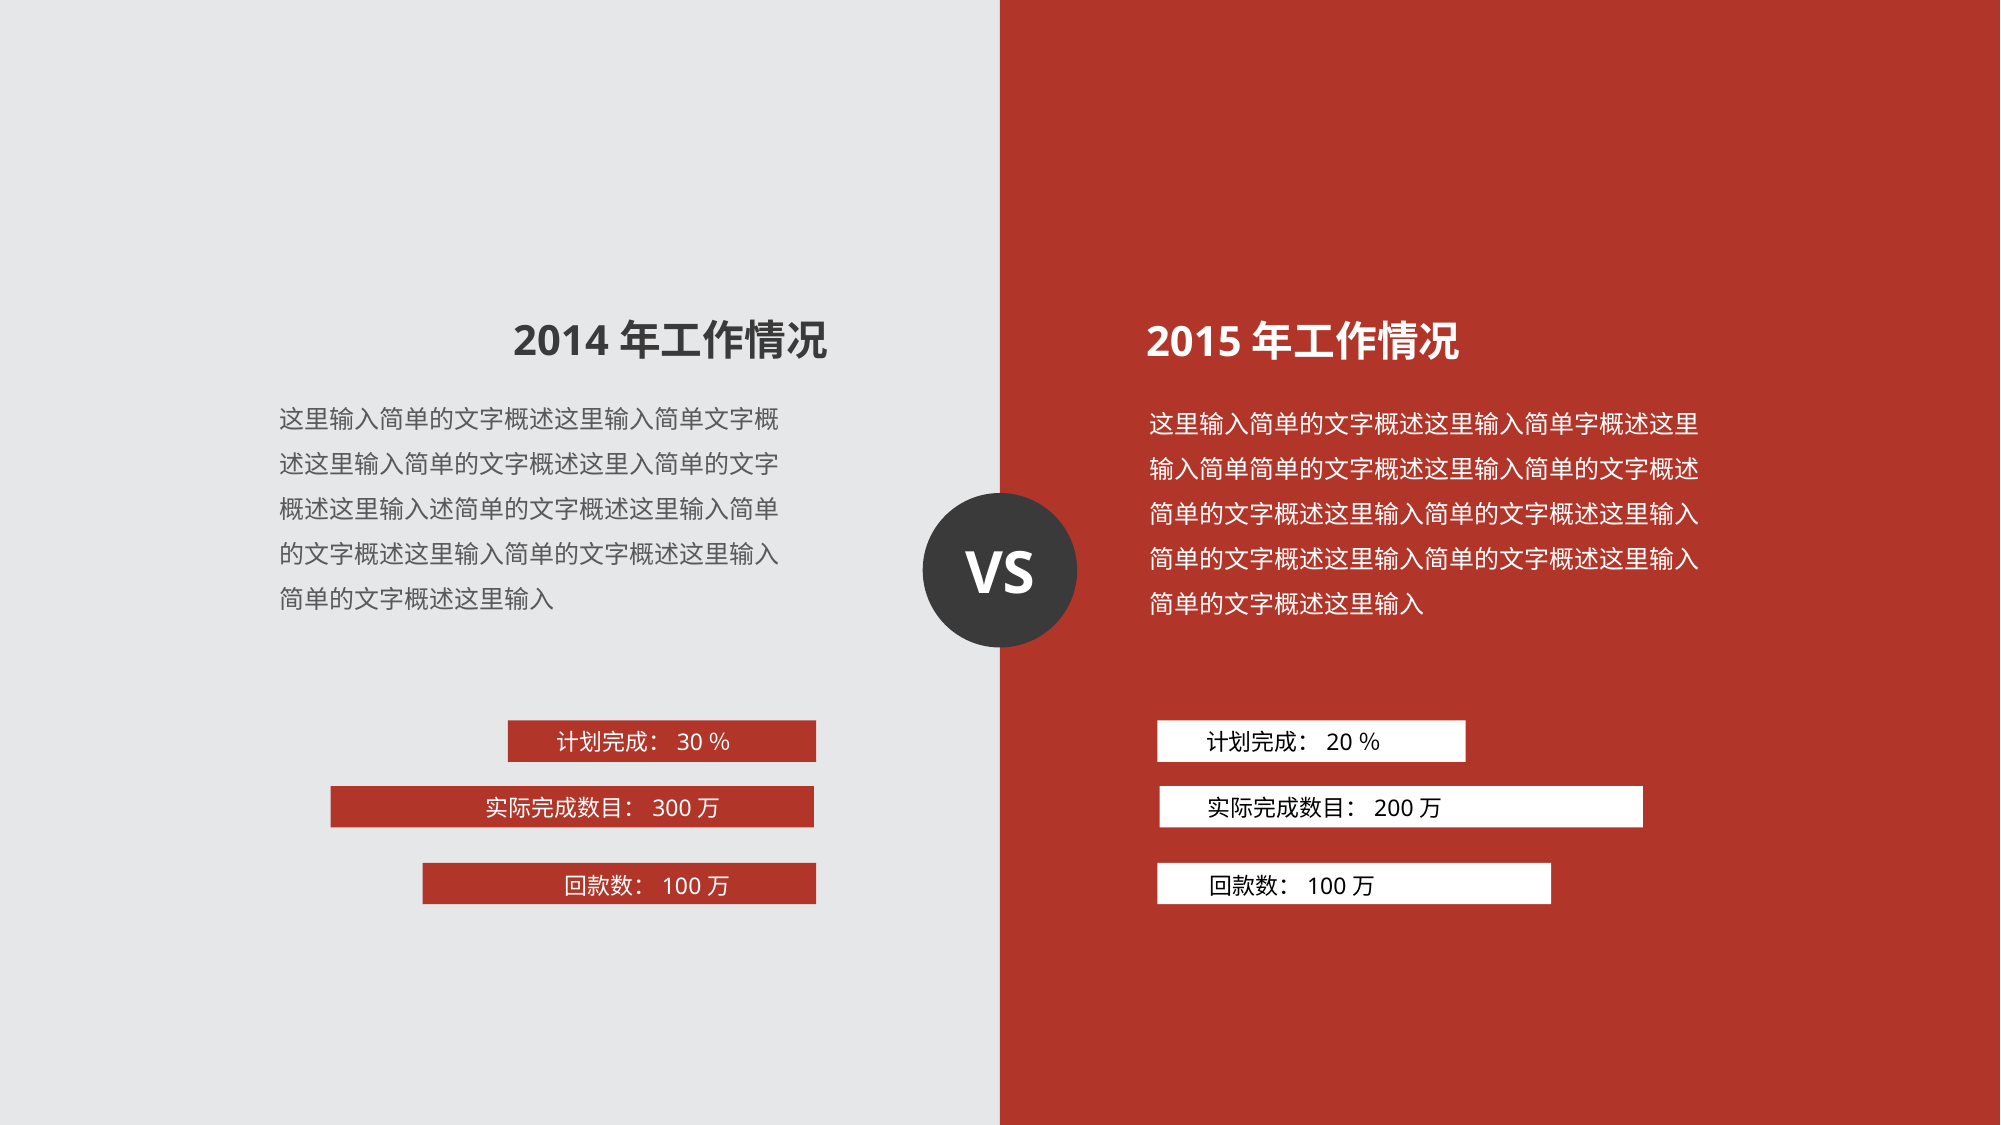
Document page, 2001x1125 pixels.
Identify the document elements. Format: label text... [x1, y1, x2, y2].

text_box 实际完成数目：200万 [1192, 786, 1458, 829]
text_box 计划完成：30％ [541, 720, 747, 763]
text_box 这里输入简单的文字概述这里输入简单字概述这里输入简单简单的文字概述这里输入简单的文字概述简单的文字概述这里输入简单的文字概述这里输入简单的文字概述这里输入简单的文字概述这里输入简单的文字概述这里输入 [1135, 386, 1735, 626]
text_box 2015年工作情况 [1131, 307, 1578, 373]
text_box [1159, 785, 1644, 828]
text_box 回款数：100万 [1194, 863, 1391, 906]
text_box 2014年工作情况 [396, 306, 843, 371]
text_box [1156, 862, 1552, 905]
text_box 实际完成数目：300万 [471, 786, 736, 829]
text_box 计划完成：20％ [1191, 720, 1397, 763]
text_box [1156, 719, 1467, 763]
text_box [330, 785, 815, 828]
text_box [422, 862, 817, 905]
text_box 回款数：100万 [549, 863, 745, 906]
text_box 这里输入简单的文字概述这里输入简单文字概 述这里输入简单的文字概述这里入简单的文字 概述这里输入述简单的文字概述这里输入简单 的文字概述这里输入简单的文字概述这里输入 简单的文字概述这里输入 [265, 381, 856, 621]
text_box VS [921, 491, 1079, 649]
text_box [999, 0, 2000, 1125]
text_box [507, 719, 817, 763]
